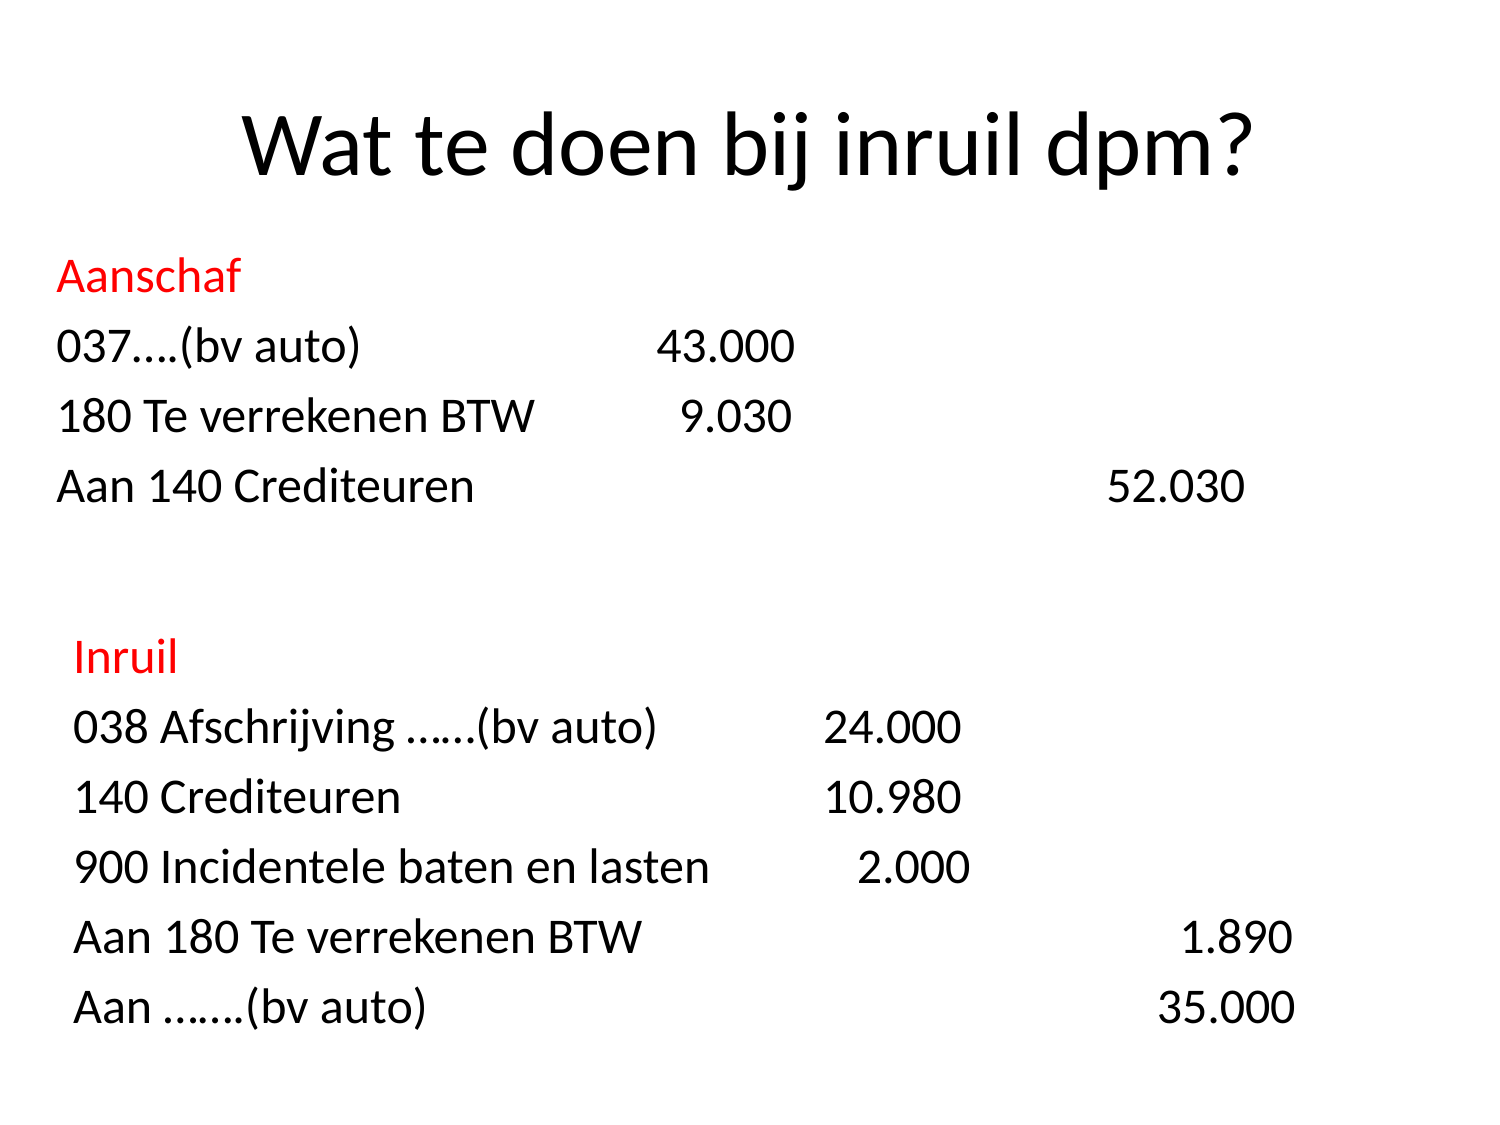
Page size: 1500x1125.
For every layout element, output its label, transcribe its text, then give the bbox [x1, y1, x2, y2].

title Wat te doen bij inruil dpm? [75, 45, 1425, 233]
text_box Inruil 038 Afschrijving ……(bv auto) 24.000 140 Crediteuren 10.980 900 Incidentele baten en lasten 2.000 Aan 180 Te verrekenen BTW 1.890 Aan …….(bv auto) 35.000 [58, 616, 1442, 1094]
list Aanschaf 037….(bv auto) 43.000 180 Te verrekenen BTW 9.030 Aan 140 Crediteuren 52.030 [41, 235, 1425, 614]
